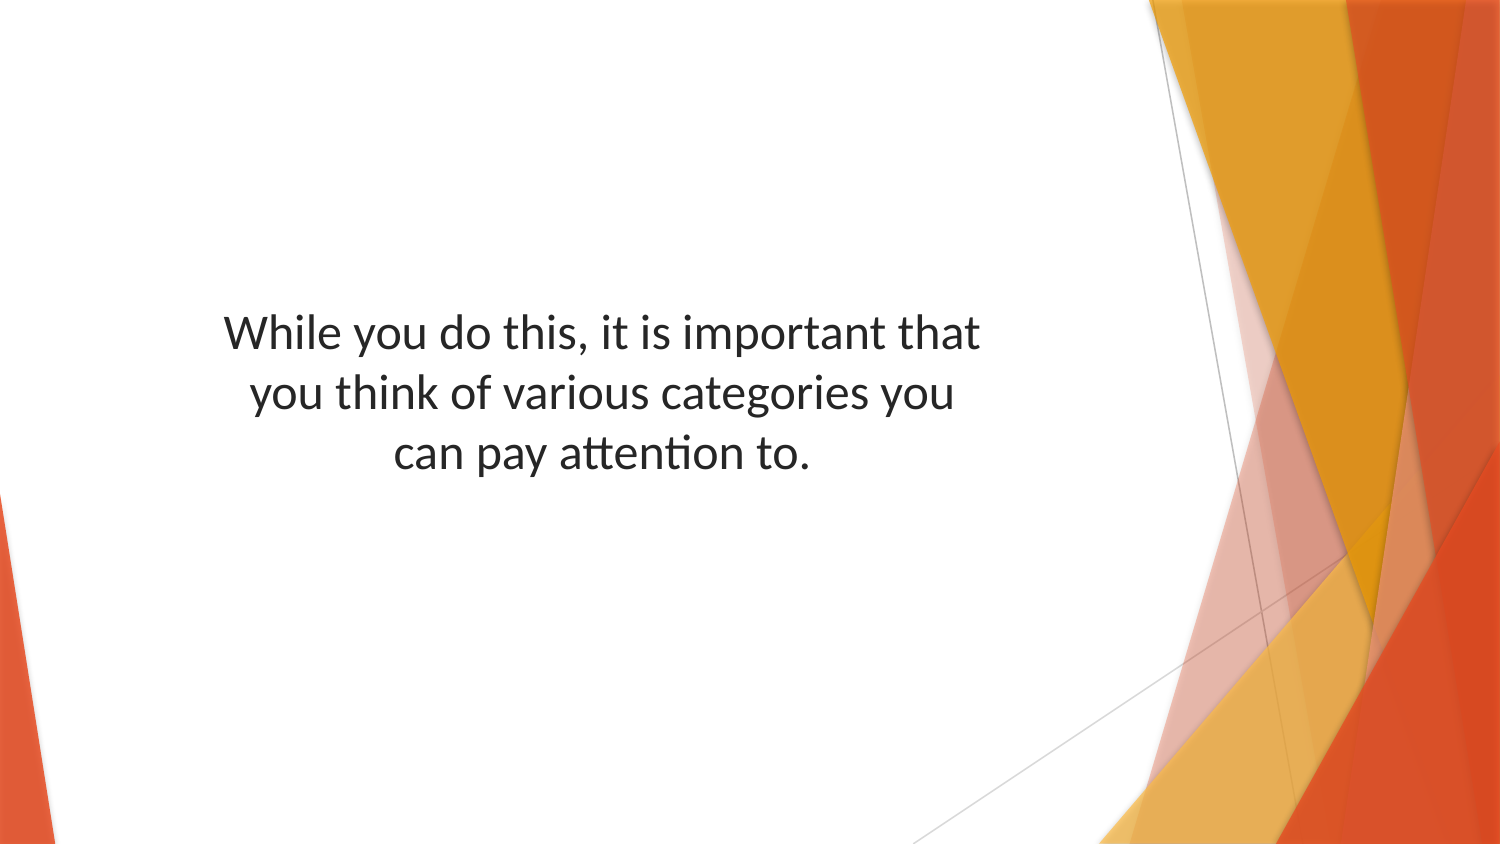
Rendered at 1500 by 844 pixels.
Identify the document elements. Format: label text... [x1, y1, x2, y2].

list While you do this, it is important that you think of various categories you can pay attention to. [206, 291, 998, 517]
